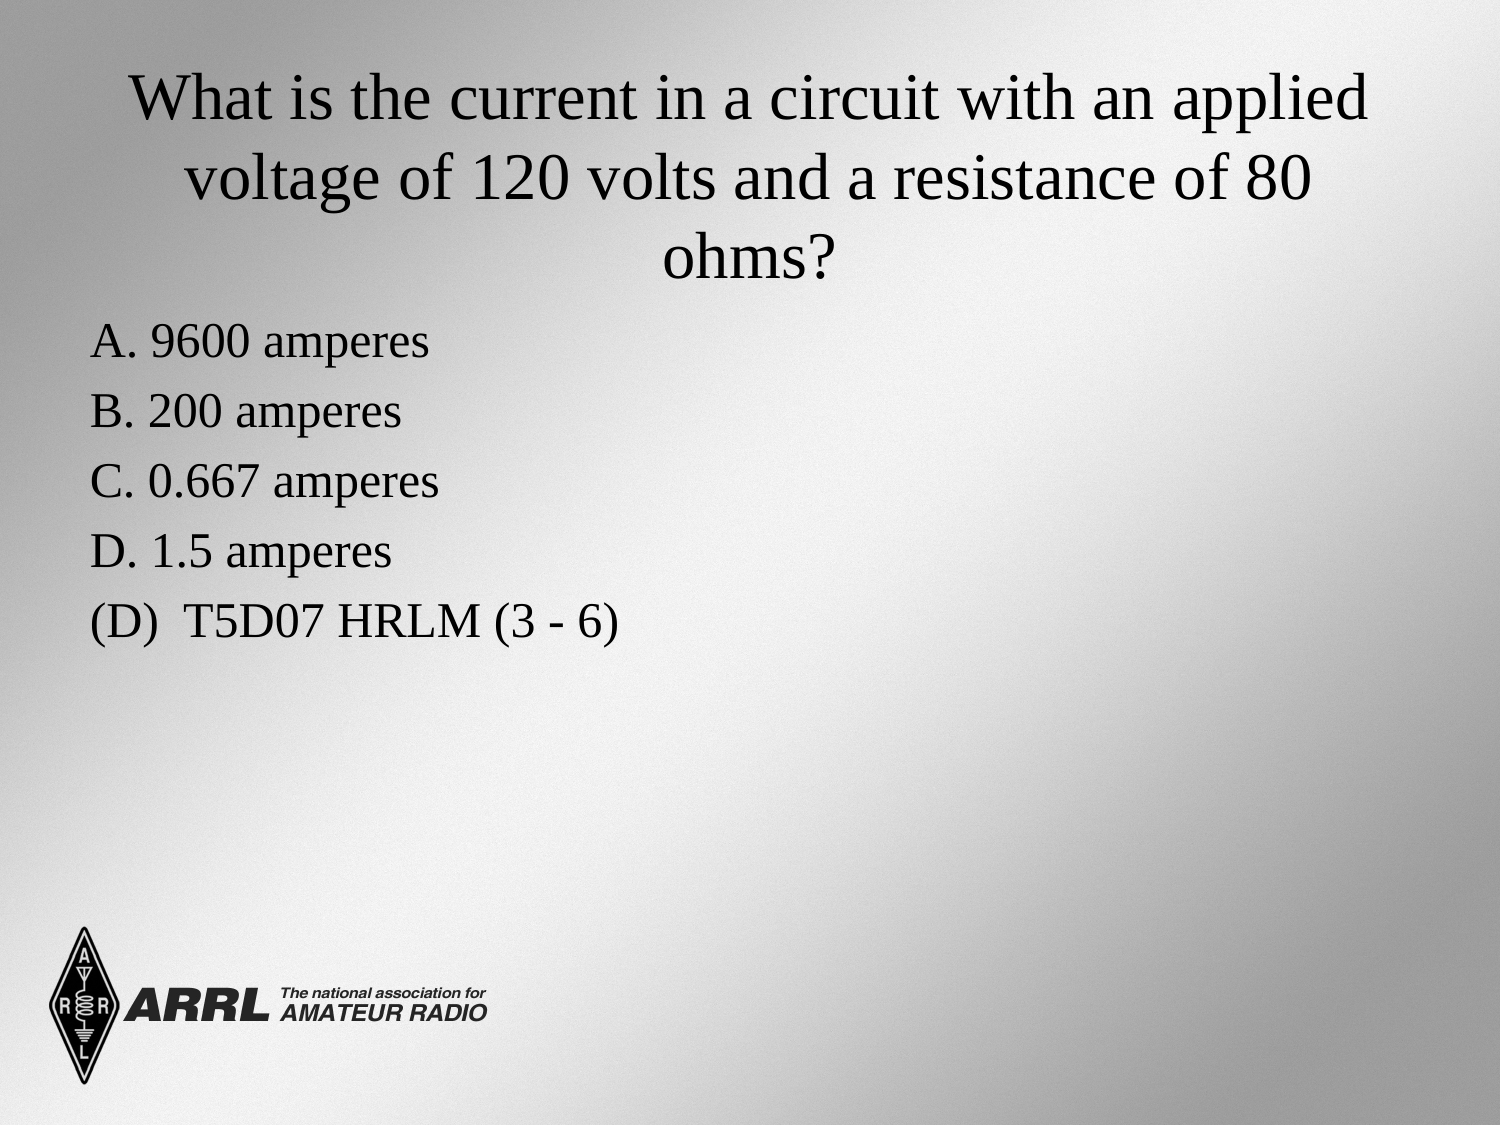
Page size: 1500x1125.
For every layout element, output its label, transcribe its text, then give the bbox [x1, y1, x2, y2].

title What is the current in a circuit with an applied voltage of 120 volts and a resistance of 80 ohms? [75, 45, 1425, 233]
list A. 9600 amperes B. 200 amperes C. 0.667 amperes D. 1.5 amperes (D) T5D07 HRLM (3 - 6) [75, 299, 1425, 1005]
picture [0, 0, 1500, 1125]
